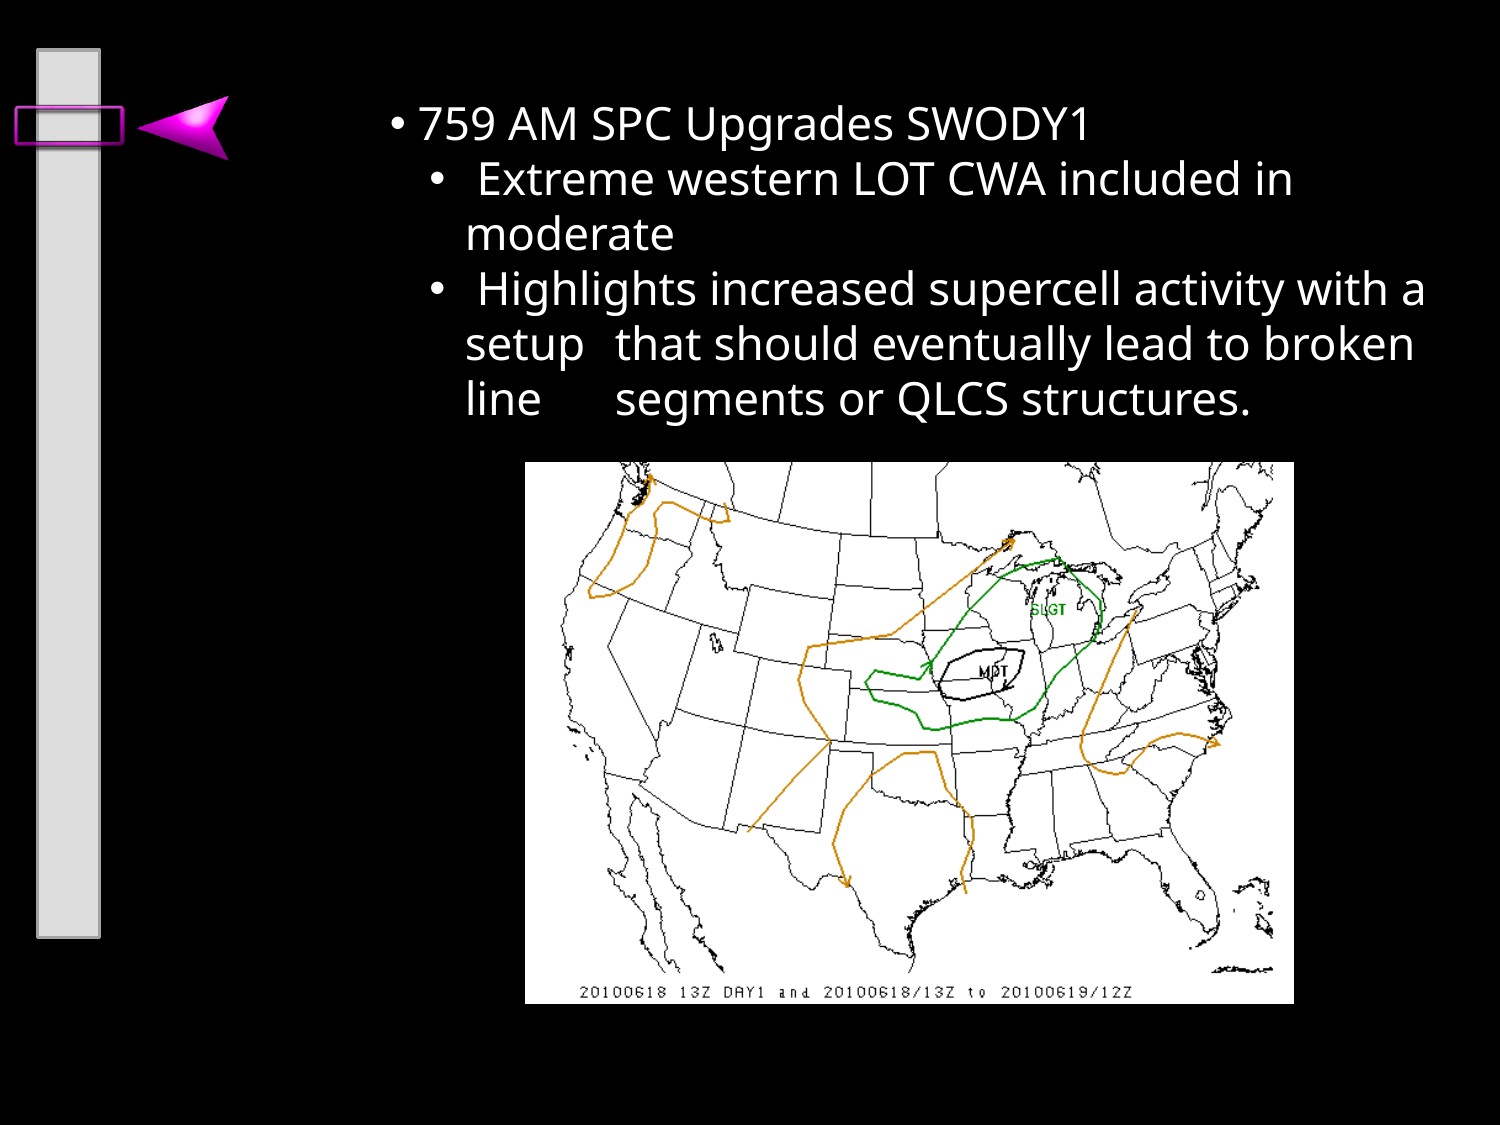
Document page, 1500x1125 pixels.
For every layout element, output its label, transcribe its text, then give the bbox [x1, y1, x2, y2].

text_box 759 AM SPC Upgrades SWODY1 Extreme western LOT CWA included in moderate Highlights increased supercell activity with a setup that should eventually lead to broken line segments or QLCS structures. [375, 87, 1463, 433]
picture [524, 462, 1294, 1004]
picture [0, 74, 243, 189]
text_box [36, 48, 101, 98]
text_box [36, 162, 101, 939]
